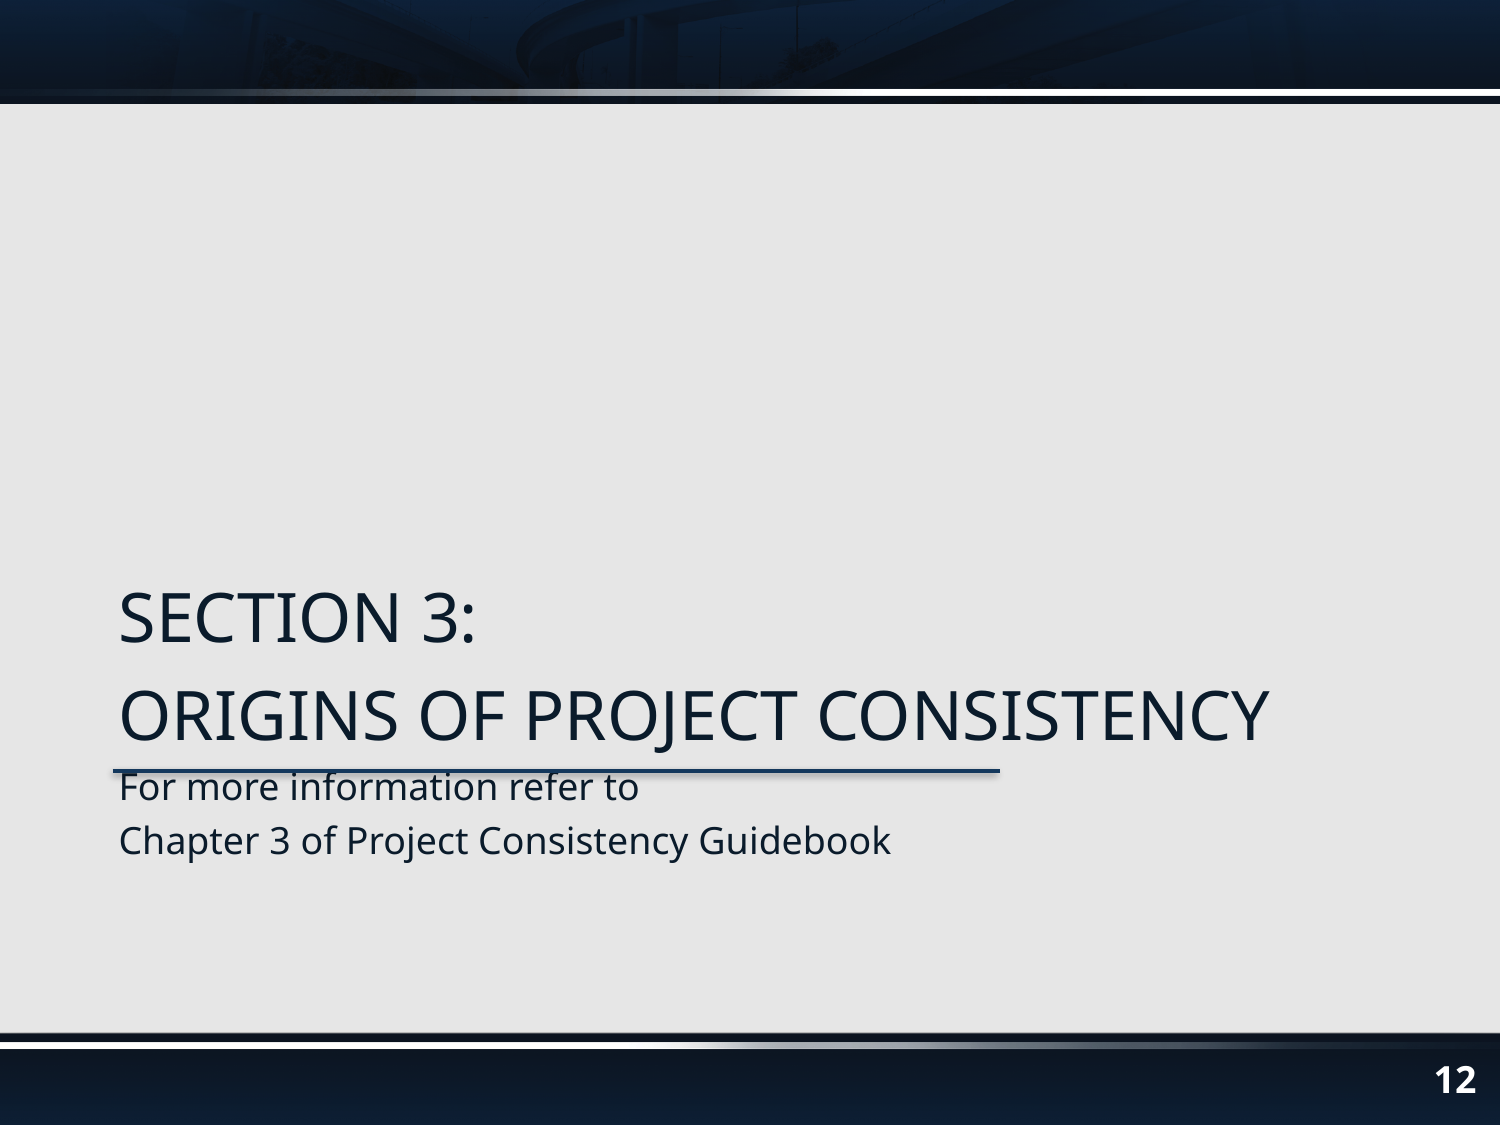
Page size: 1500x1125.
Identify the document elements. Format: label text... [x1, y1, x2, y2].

picture [0, 0, 1500, 104]
title Section 3: Origins of Project Consistency For more information refer to Chapter 3 of Project Consistency Guidebook [118, 549, 1475, 875]
picture [0, 1032, 1500, 1125]
